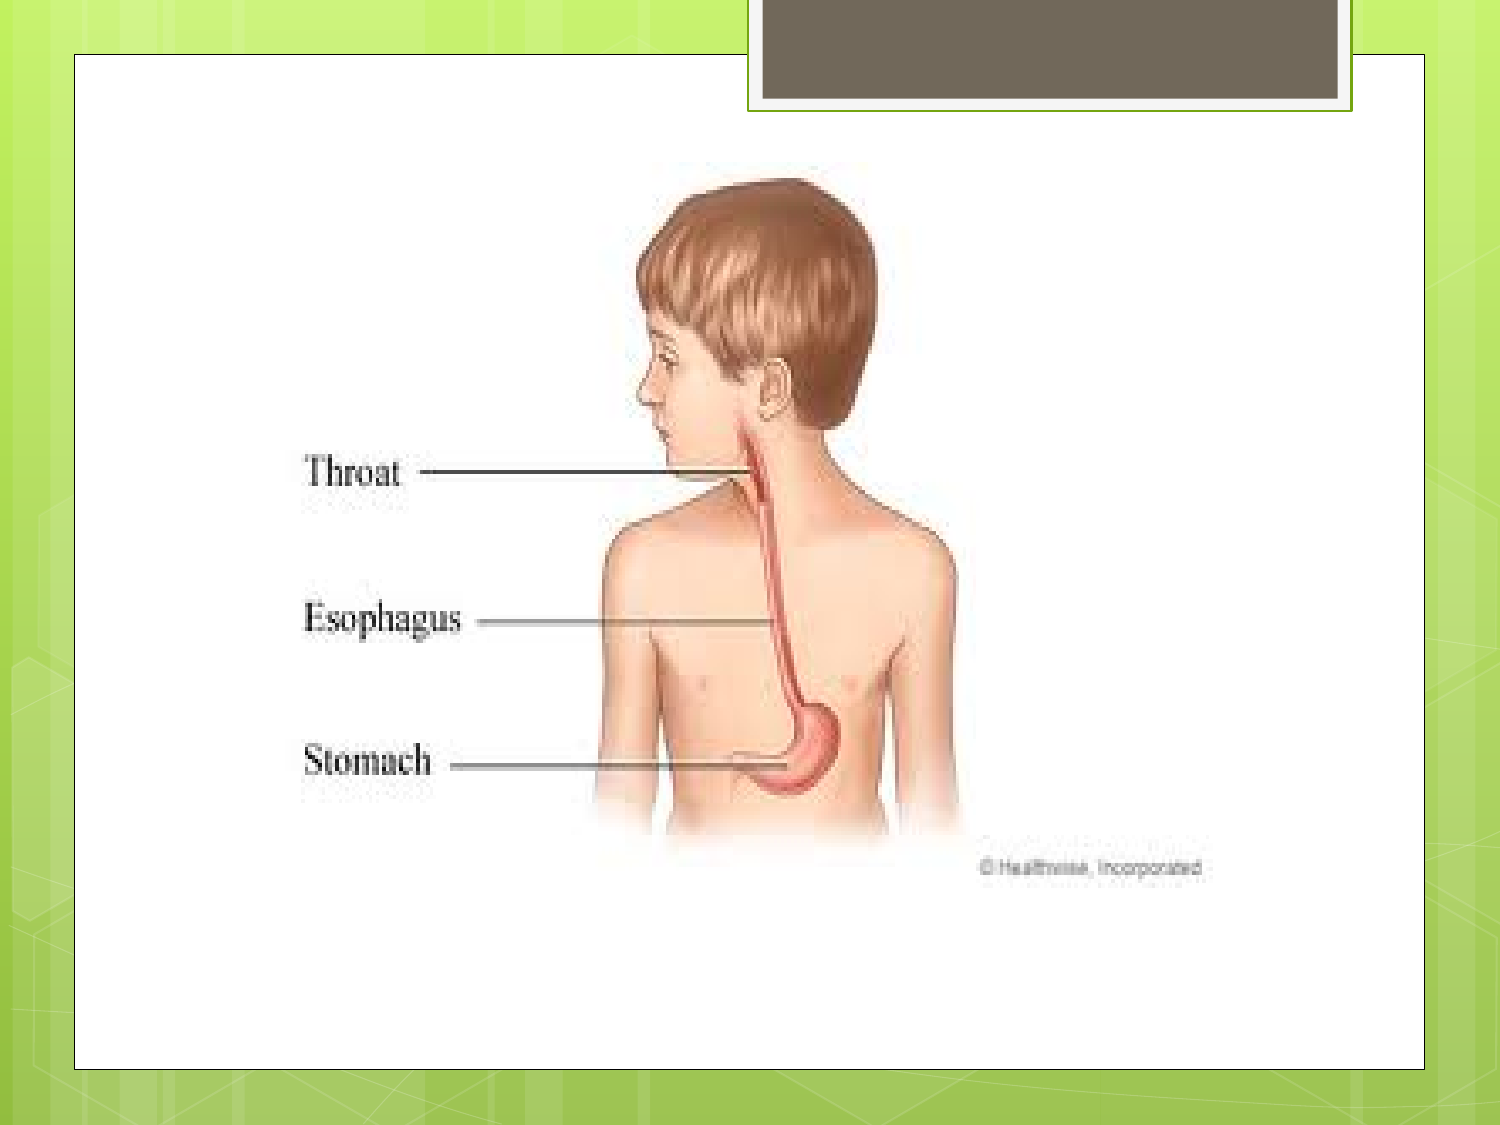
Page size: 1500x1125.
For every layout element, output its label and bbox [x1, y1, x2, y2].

picture [274, 162, 1213, 888]
